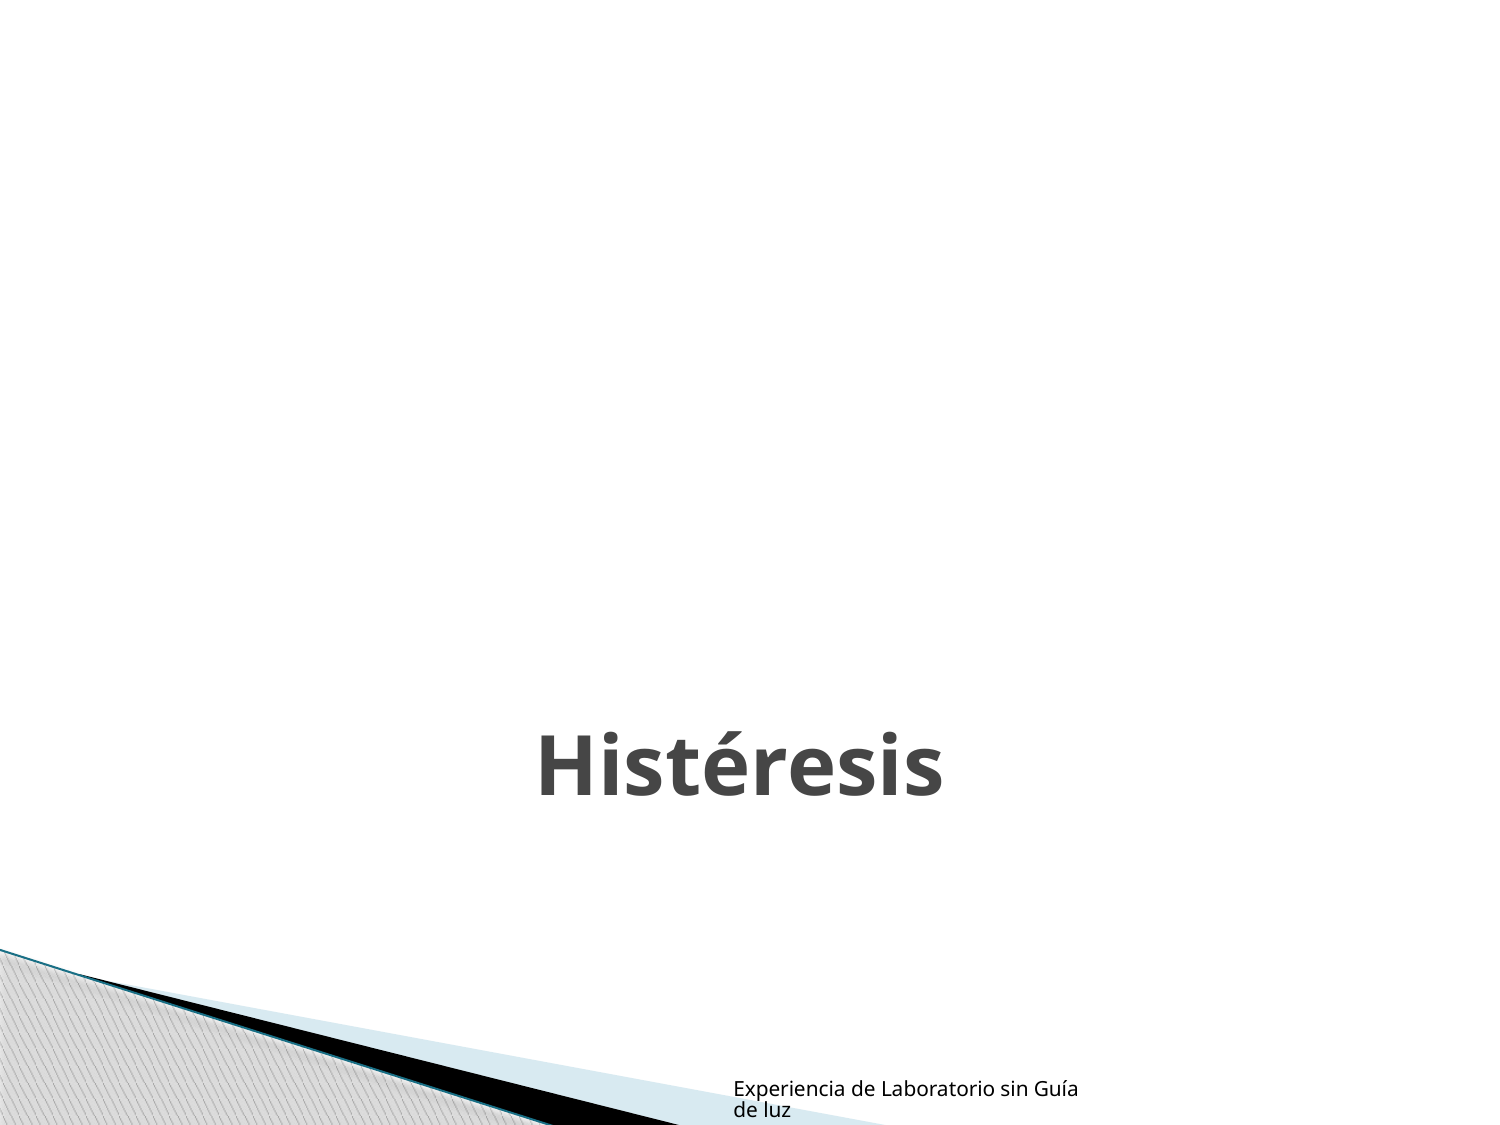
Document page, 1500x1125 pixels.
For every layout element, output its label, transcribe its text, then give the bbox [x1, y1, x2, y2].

title Histéresis [64, 668, 1415, 857]
footer Experiencia de Laboratorio sin Guía de luz [718, 1051, 1105, 1112]
